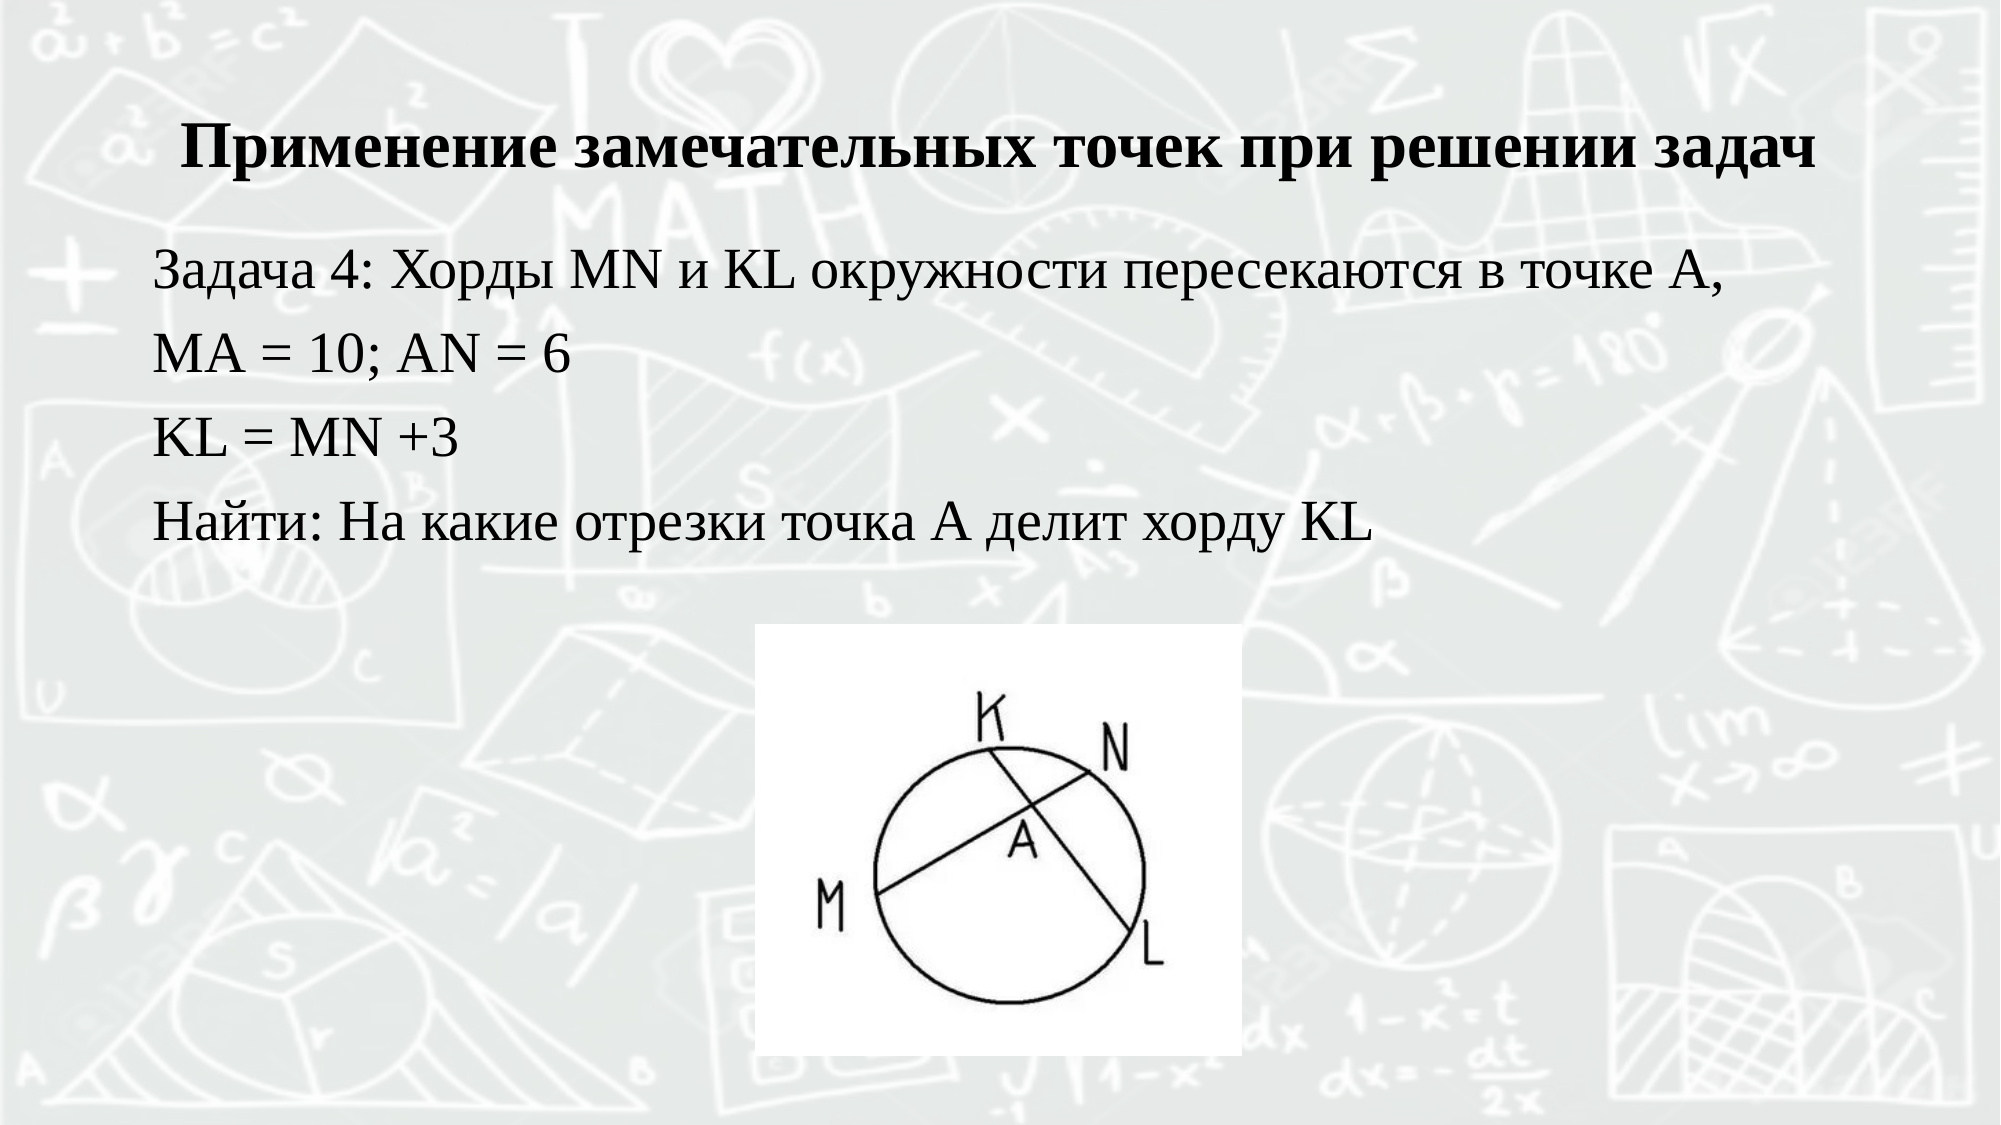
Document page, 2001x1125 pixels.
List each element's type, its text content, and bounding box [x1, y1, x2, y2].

title Применение замечательных точек при решении задач [137, 59, 1863, 231]
picture [755, 624, 1243, 1056]
list Задача 4: Хорды МN и КL окружности пересекаются в точке А, МА = 10; АN = 6 KL = MN +3 Найти: На какие отрезки точка А делит хорду КL [137, 231, 1863, 1014]
